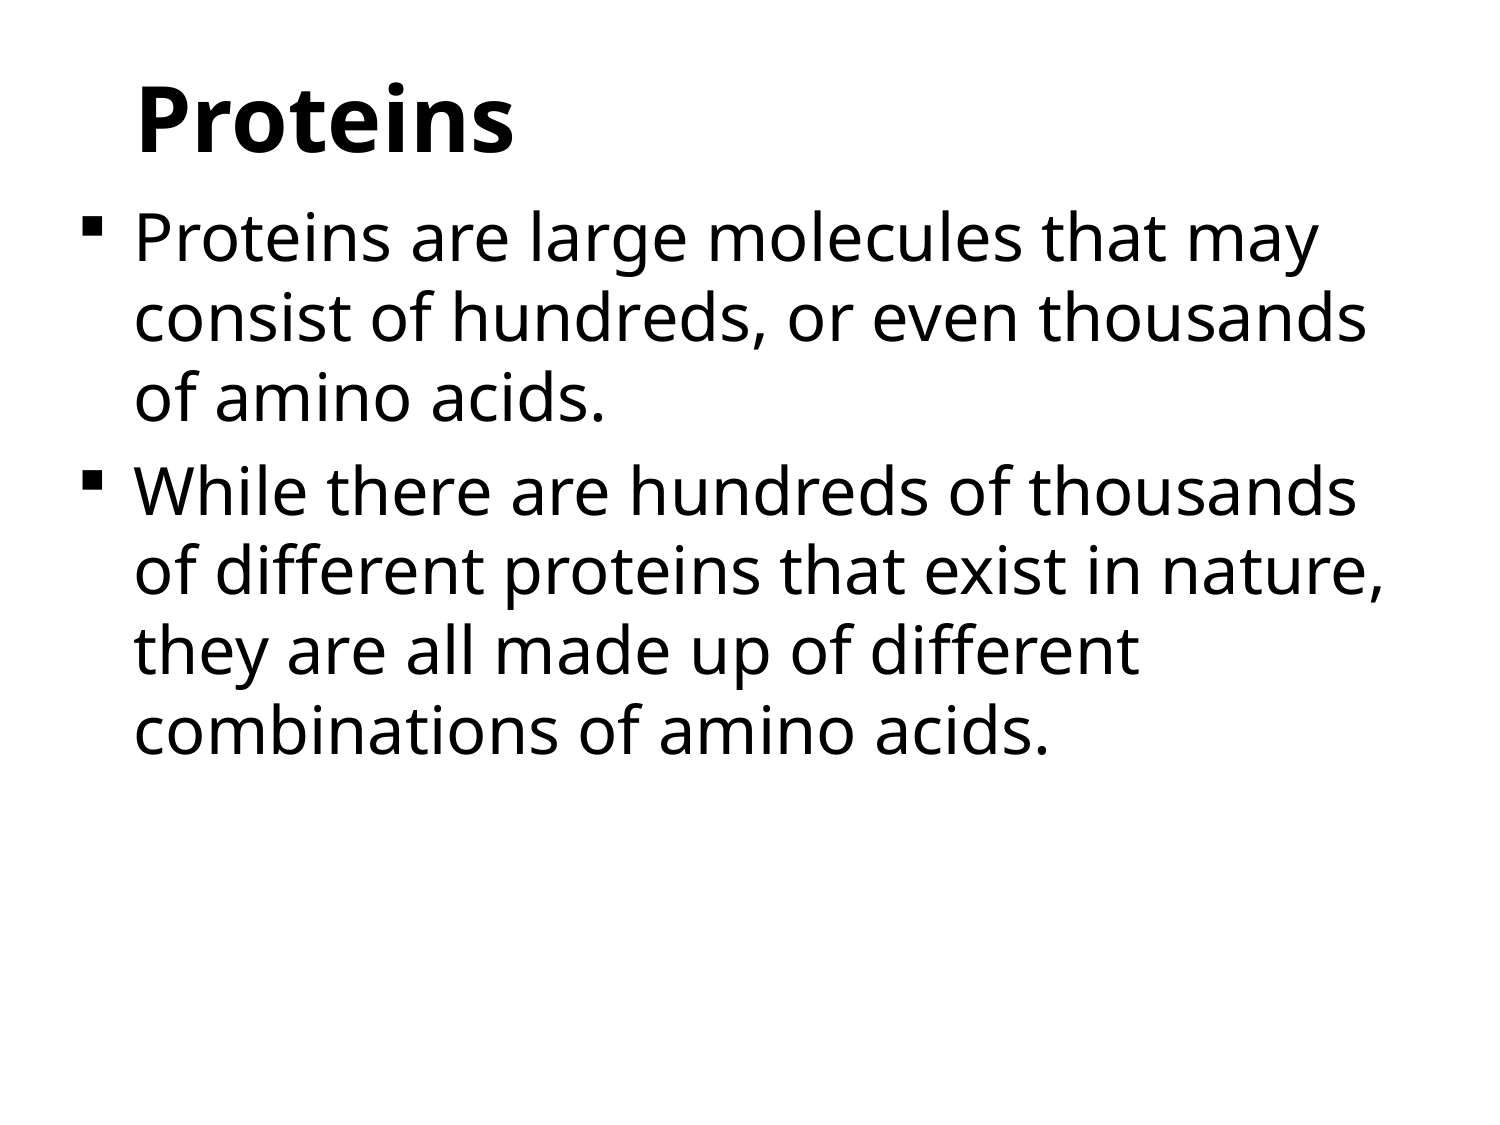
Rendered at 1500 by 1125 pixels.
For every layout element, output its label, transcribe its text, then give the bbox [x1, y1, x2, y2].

list Proteins are large molecules that may consist of hundreds, or even thousands of amino acids. While there are hundreds of thousands of different proteins that exist in nature, they are all made up of different combinations of amino acids. [62, 187, 1413, 801]
title Proteins [74, 44, 576, 187]
